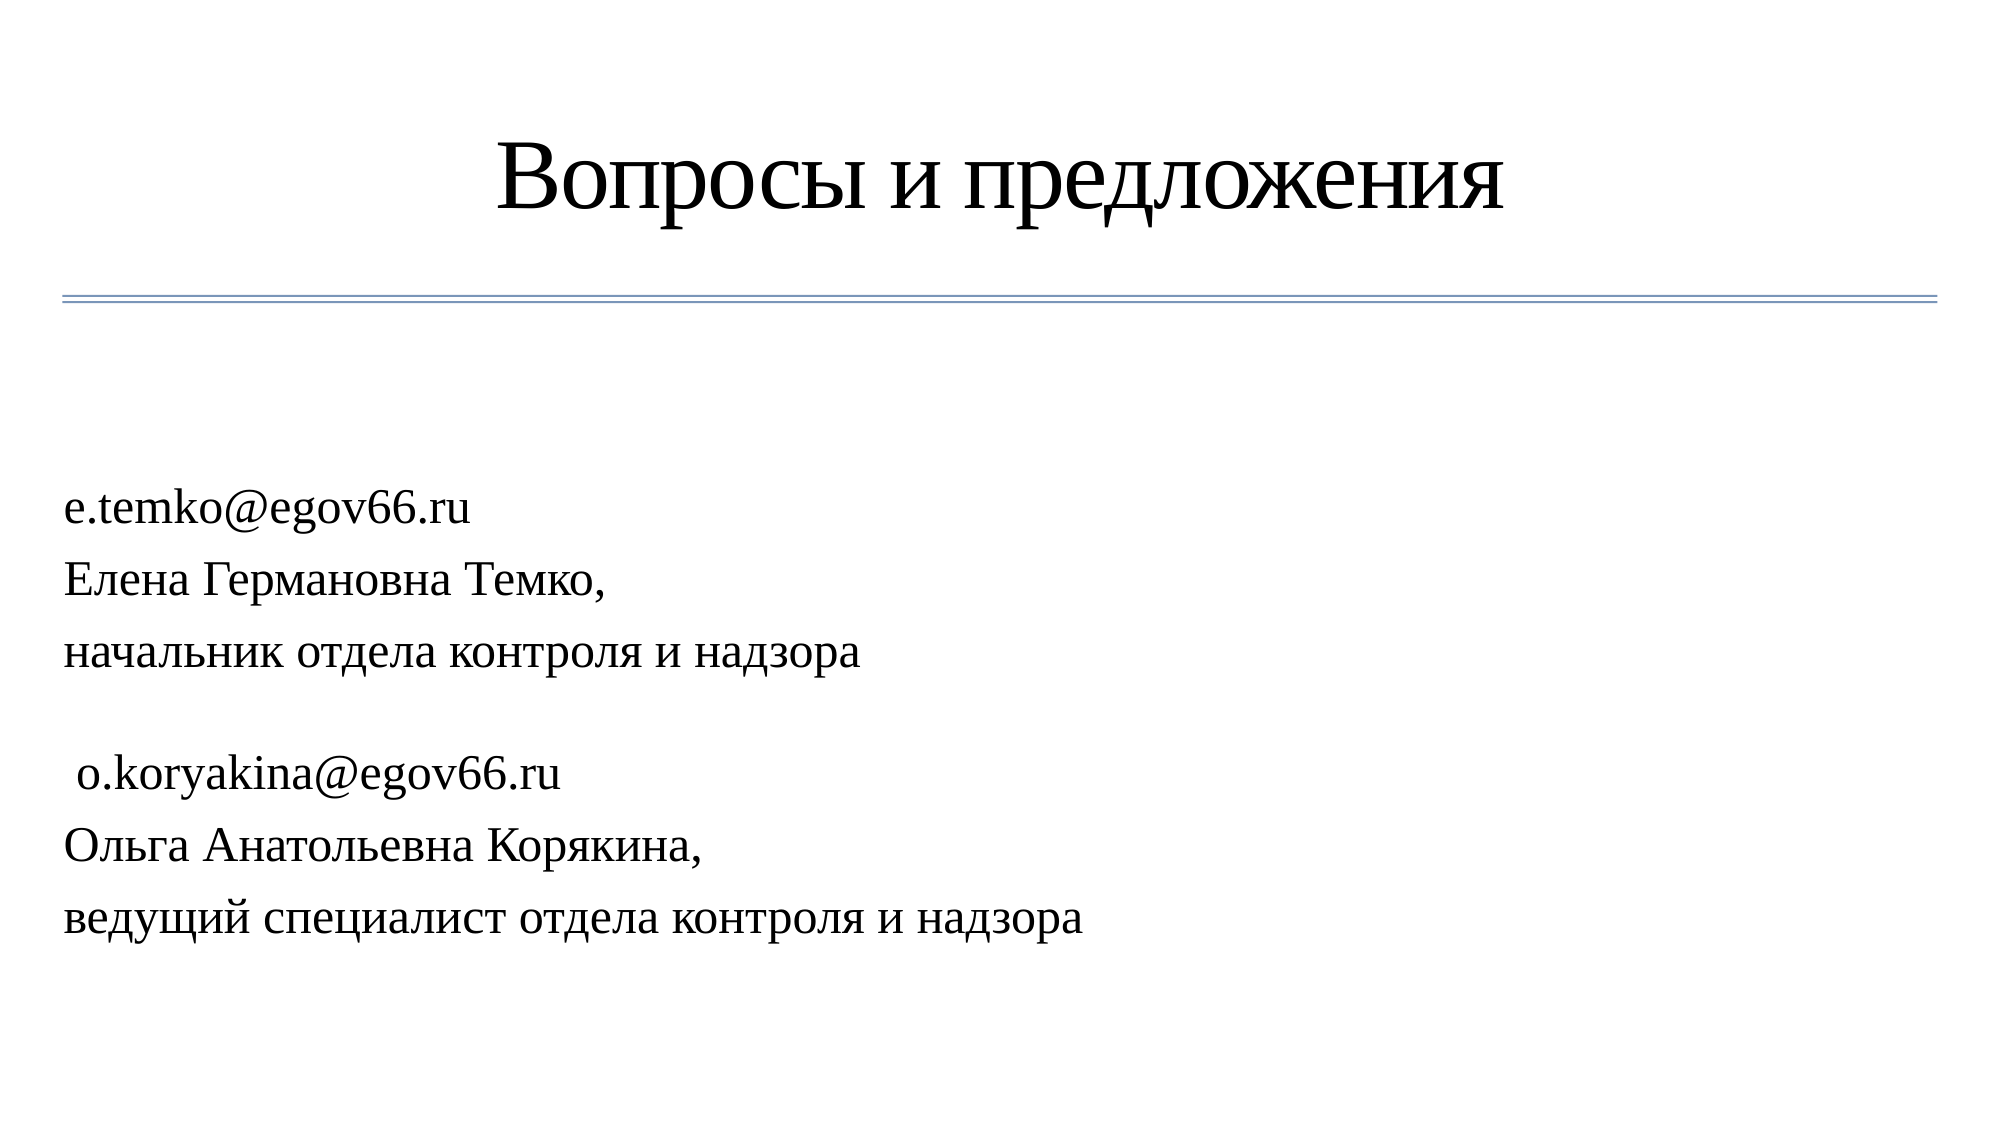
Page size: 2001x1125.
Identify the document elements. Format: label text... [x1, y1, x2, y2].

list e.temko@egov66.ru Елена Германовна Темко, начальник отдела контроля и надзора o.koryakina@egov66.ru Ольга Анатольевна Корякина, ведущий специалист отдела контроля и надзора [54, 343, 1947, 1074]
title Вопросы и предложения [54, 50, 1947, 287]
